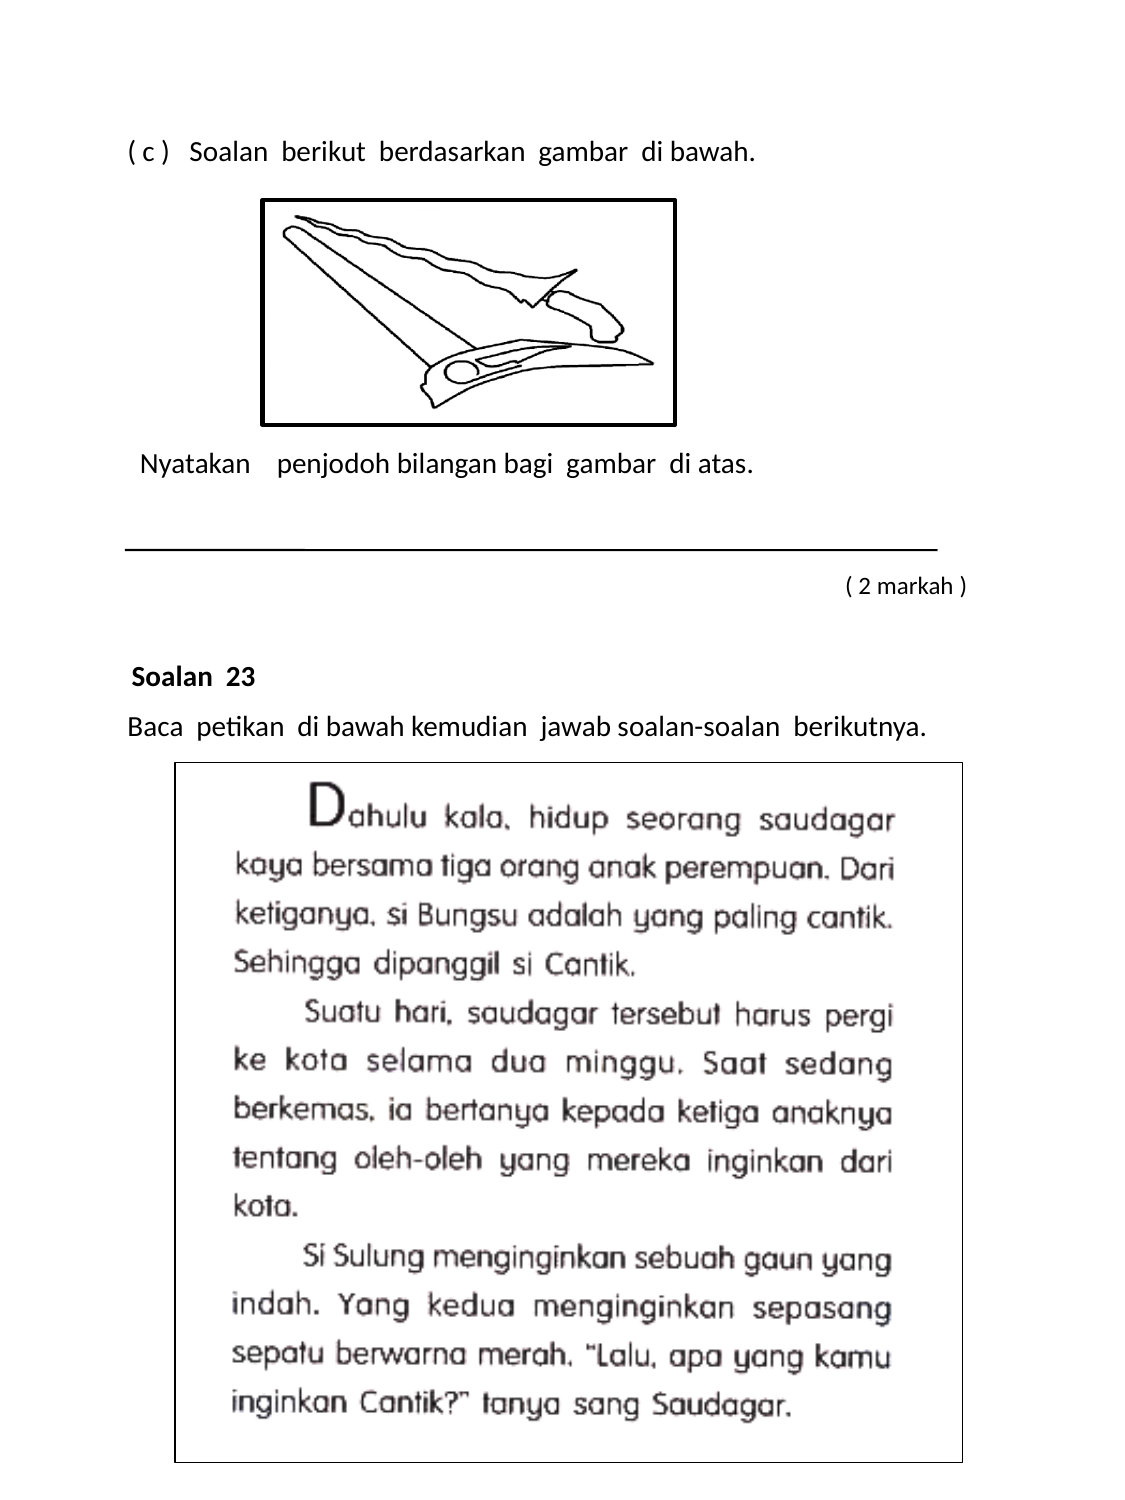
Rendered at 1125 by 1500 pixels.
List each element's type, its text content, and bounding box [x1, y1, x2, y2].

text_box ( c ) Soalan berikut berdasarkan gambar di bawah. [112, 124, 1000, 175]
text_box ( 2 markah ) [774, 562, 1038, 608]
text_box Soalan 23 [62, 649, 325, 700]
text_box Baca petikan di bawah kemudian jawab soalan-soalan berikutnya. [112, 699, 1000, 750]
text_box Nyatakan penjodoh bilangan bagi gambar di atas. [124, 437, 1013, 488]
text_box [260, 419, 677, 427]
picture [249, 199, 676, 413]
text_box [173, 760, 965, 1465]
picture [212, 770, 913, 1438]
